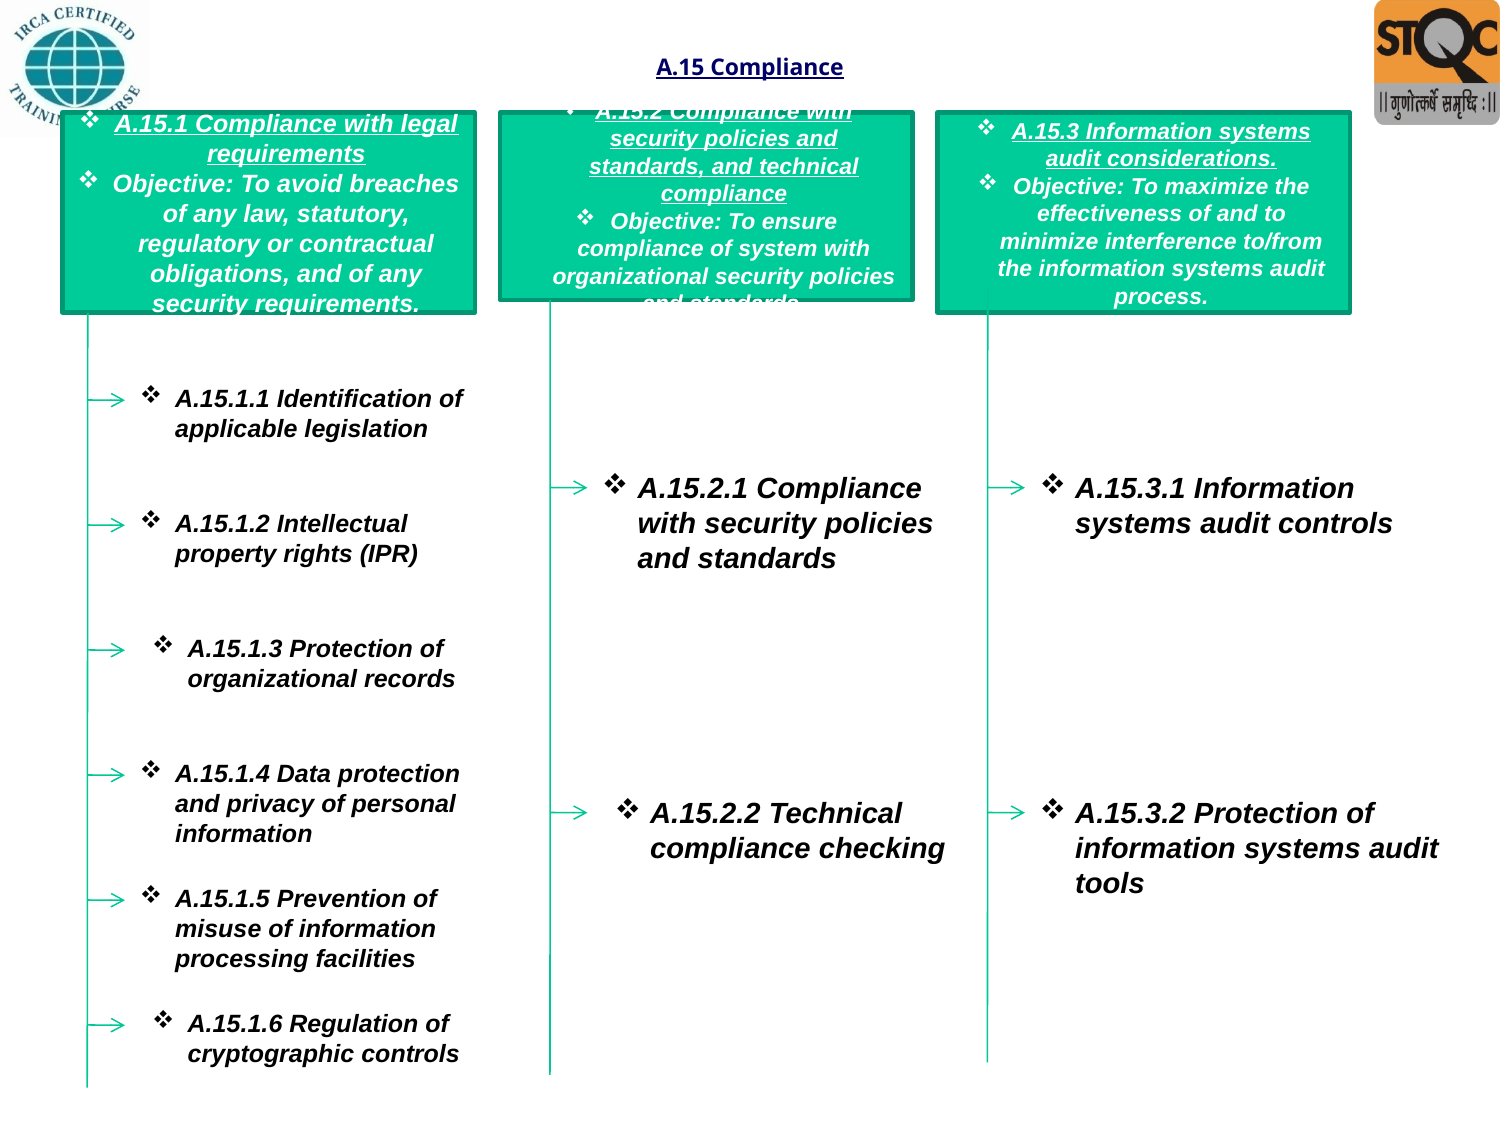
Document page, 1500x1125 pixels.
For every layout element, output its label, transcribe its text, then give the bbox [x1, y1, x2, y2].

text_box A.15.2.2 Technical compliance checking [600, 787, 1013, 873]
text_box A.15.1.2 Intellectual property rights (IPR) [124, 499, 488, 575]
text_box A.15.1.5 Prevention of misuse of information processing facilities [124, 875, 513, 980]
text_box A.15.1.6 Regulation of cryptographic controls [137, 999, 500, 1075]
title A.15 Compliance [74, 44, 1426, 88]
text_box A.15.1.1 Identification of applicable legislation [124, 374, 488, 450]
picture [1374, 0, 1500, 125]
text_box A.15.3.2 Protection of information systems audit tools [1025, 787, 1500, 908]
text_box A.15.1.3 Protection of organizational records [137, 624, 513, 698]
text_box A.15.2.1 Compliance with security policies and standards [587, 462, 963, 583]
text_box A.15.1 Compliance with legal requirements Objective: To avoid breaches of any law, statutory, regulatory or contractual obligations, and of any security requirements. [60, 110, 477, 315]
text_box A.15.1.4 Data protection and privacy of personal information [125, 750, 525, 855]
text_box A.15.3.1 Information systems audit controls [1025, 462, 1450, 548]
text_box A.15.3 Information systems audit considerations. Objective: To maximize the effectiveness of and to minimize interference to/from the information systems audit process. [935, 110, 1352, 315]
text_box A.15.2 Compliance with security policies and standards, and technical compliance Objective: To ensure compliance of system with organizational security policies and standards. [498, 110, 915, 302]
picture [0, 0, 150, 137]
